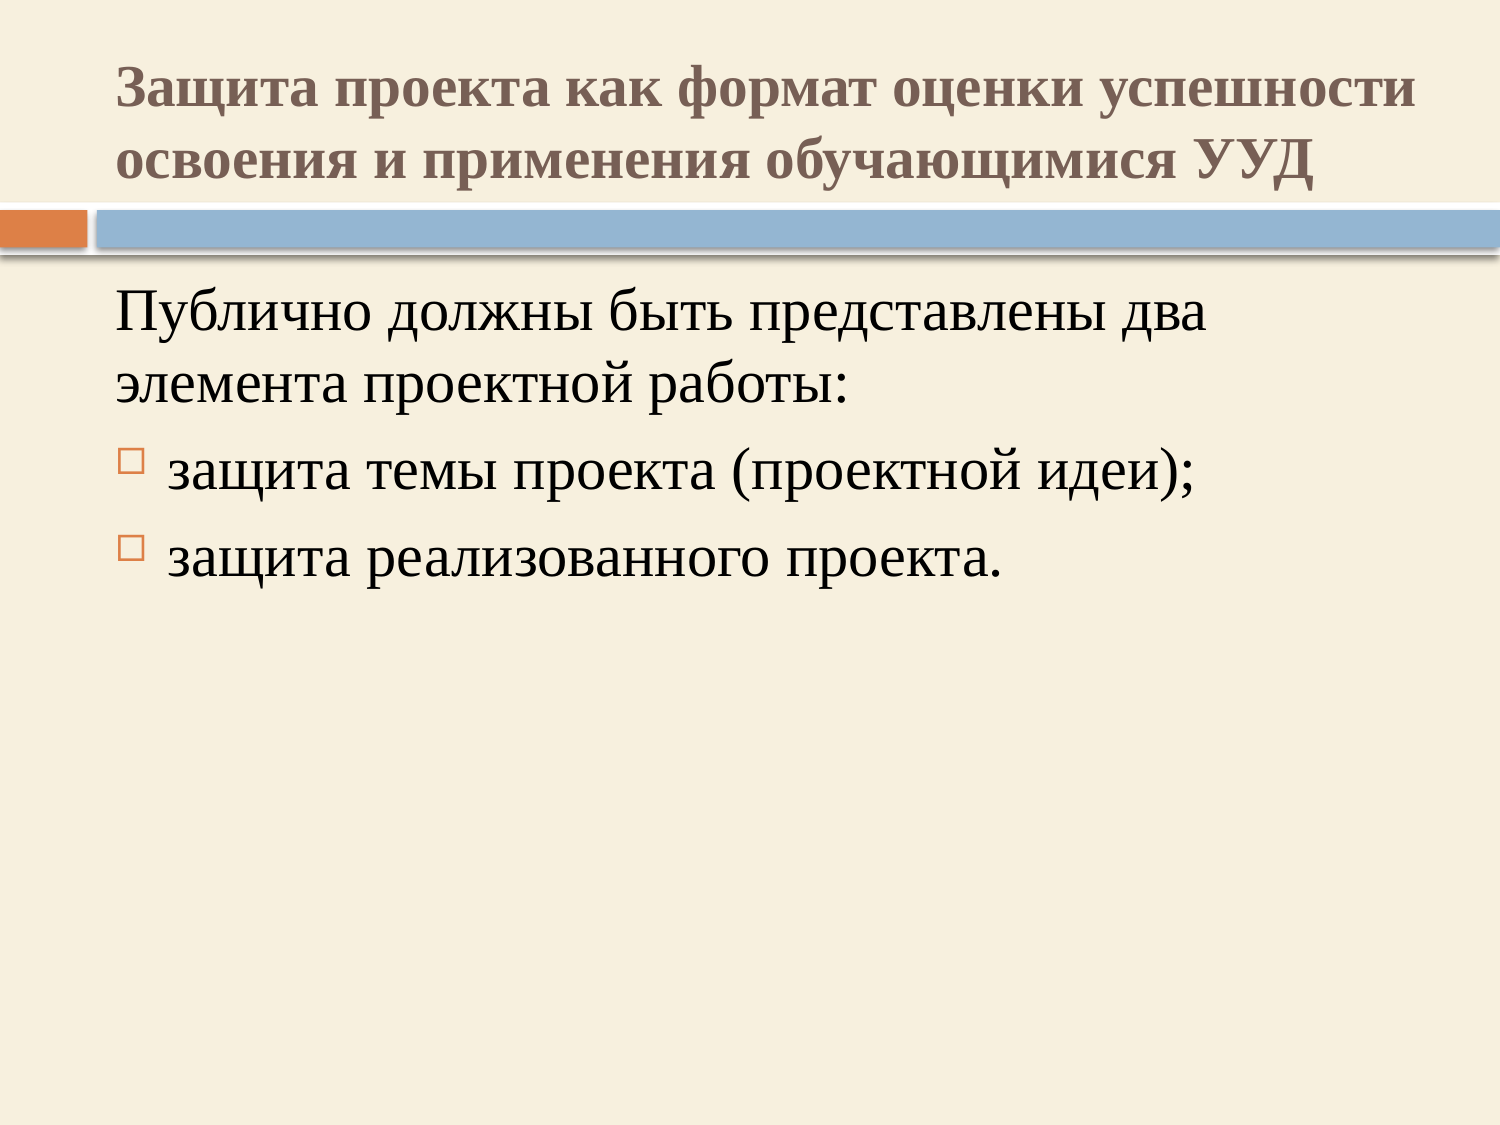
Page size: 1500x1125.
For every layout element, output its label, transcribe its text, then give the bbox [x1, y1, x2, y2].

list Публично должны быть представлены два элемента проектной работы: защита темы проекта (проектной идеи); защита реализованного проекта. [100, 262, 1438, 1000]
title Защита проекта как формат оценки успешности освоения и применения обучающимися УУД [100, 37, 1438, 200]
